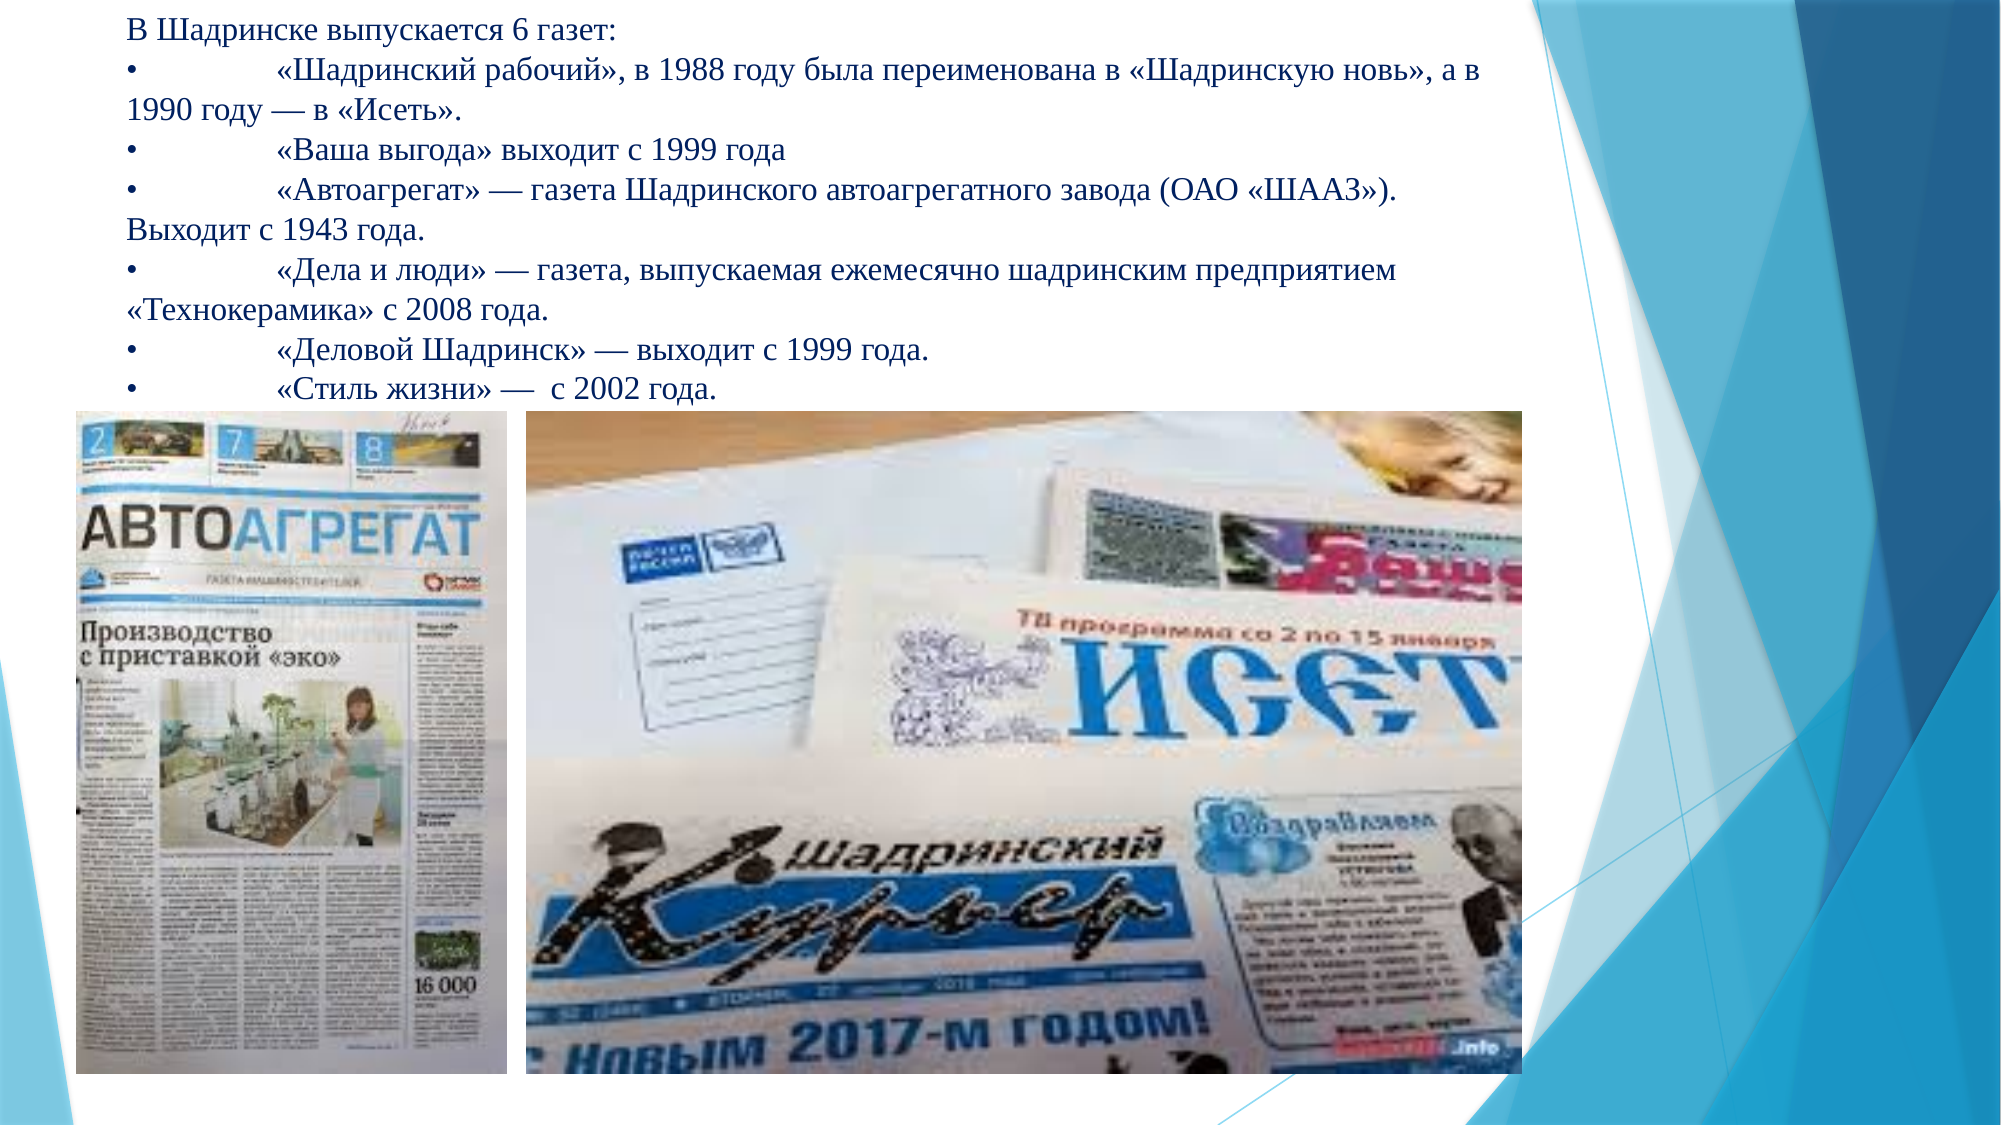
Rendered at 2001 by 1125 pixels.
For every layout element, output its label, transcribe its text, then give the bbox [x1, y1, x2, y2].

title В Шадринске выпускается 6 газет: • «Шадринский рабочий», в 1988 году была переименована в «Шадринскую новь», а в 1990 году — в «Исеть». • «Ваша выгода» выходит с 1999 года • «Автоагрегат» — газета Шадринского автоагрегатного завода (ОАО «ШААЗ»). Выходит с 1943 года. • «Дела и люди» — газета, выпускаемая ежемесячно шадринским предприятием «Технокерамика» с 2008 года. • «Деловой Шадринск» — выходит с 1999 года. • «Стиль жизни» — с 2002 года. [111, 0, 1522, 412]
picture [526, 411, 1522, 1075]
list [75, 411, 508, 1075]
